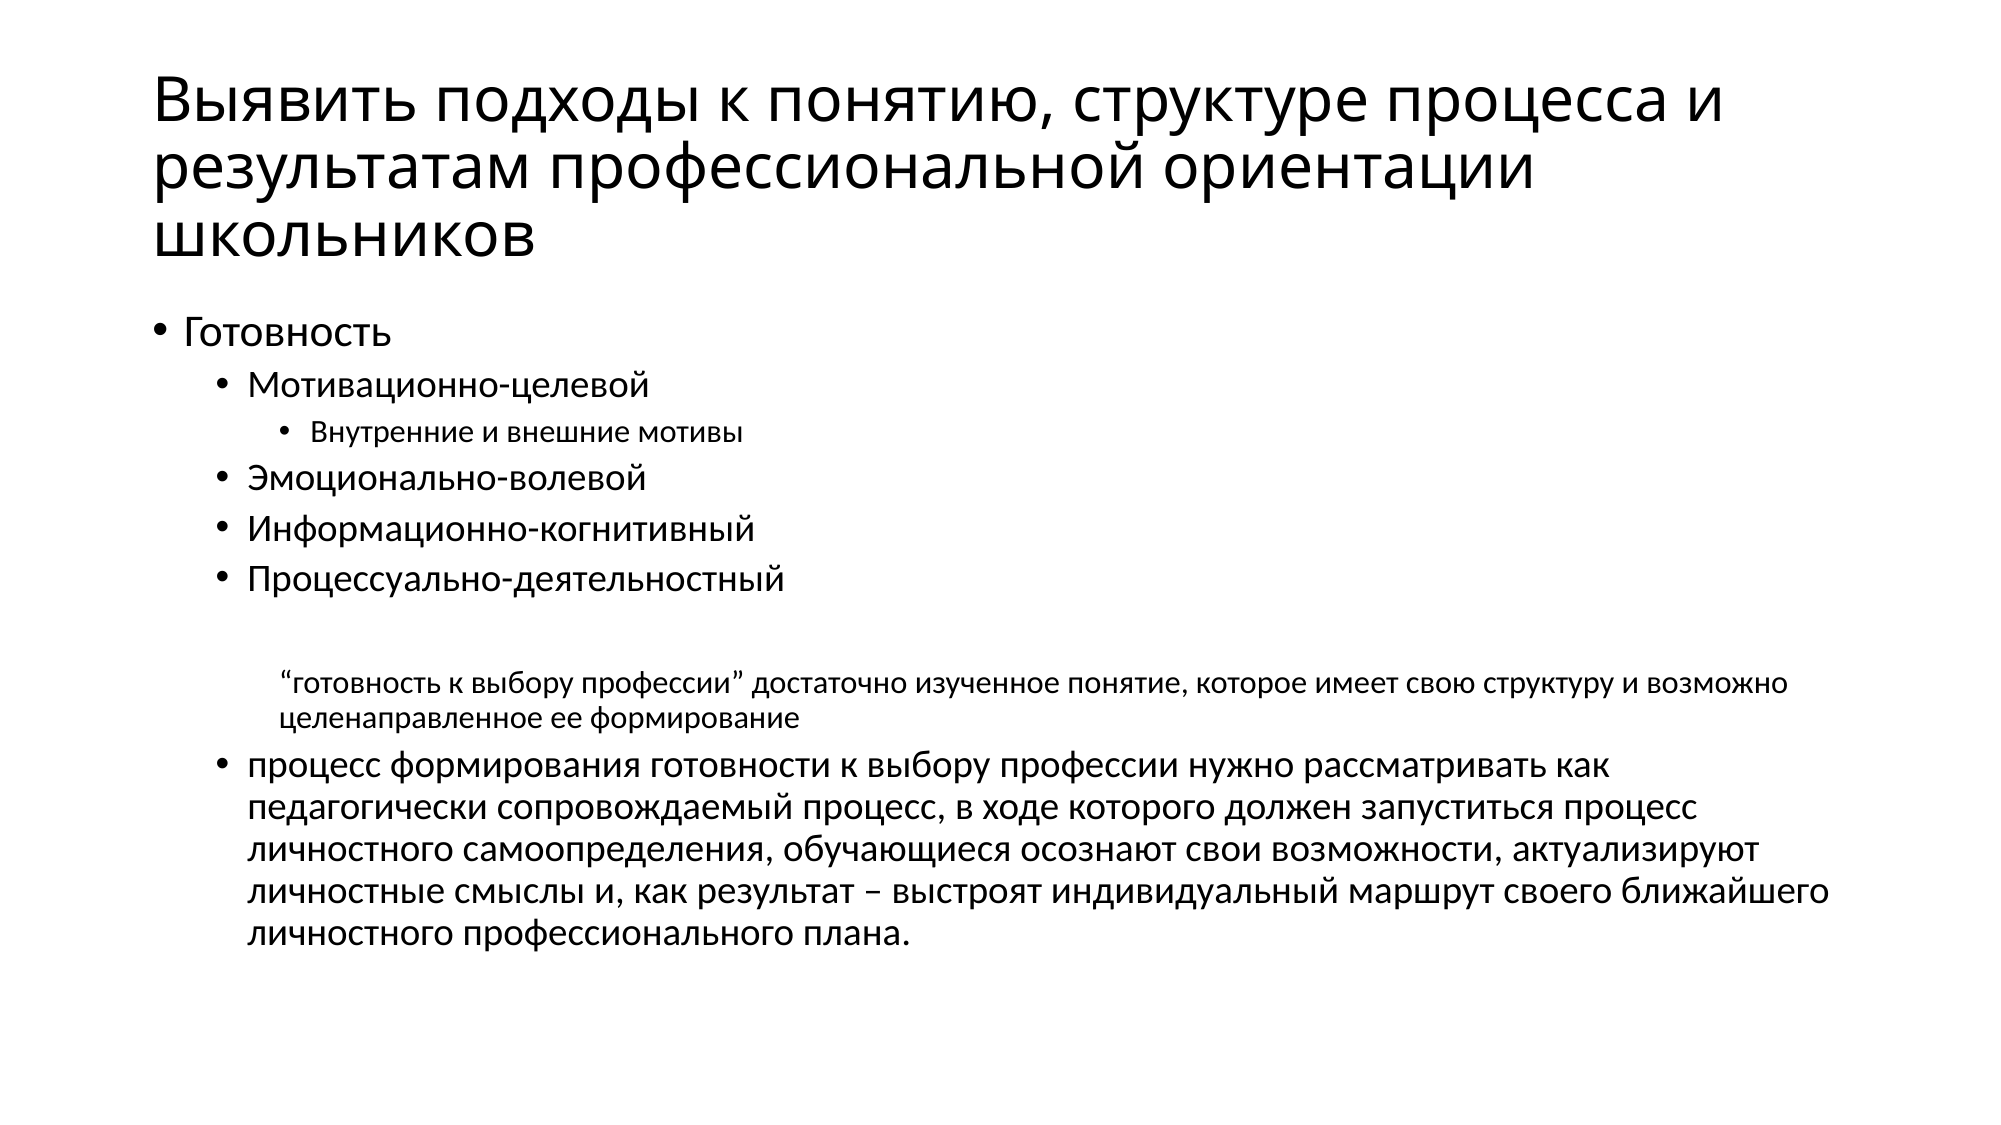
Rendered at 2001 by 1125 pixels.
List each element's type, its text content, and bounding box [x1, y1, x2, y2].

title Выявить подходы к понятию, структуре процесса и результатам профессиональной ориентации школьников [137, 59, 1863, 278]
list Готовность Мотивационно-целевой Внутренние и внешние мотивы Эмоционально-волевой Информационно-когнитивный Процессуально-деятельностный “готовность к выбору профессии” достаточно изученное понятие, которое имеет свою структуру и возможно целенаправленное ее формирование процесс формирования готовности к выбору профессии нужно рассматривать как педагогически сопровождаемый процесс, в ходе которого должен запуститься процесс личностного самоопределения, обучающиеся осознают свои возможности, актуализируют личностные смыслы и, как результат – выстроят индивидуальный маршрут своего ближайшего личностного профессионального плана. [137, 299, 1863, 1014]
